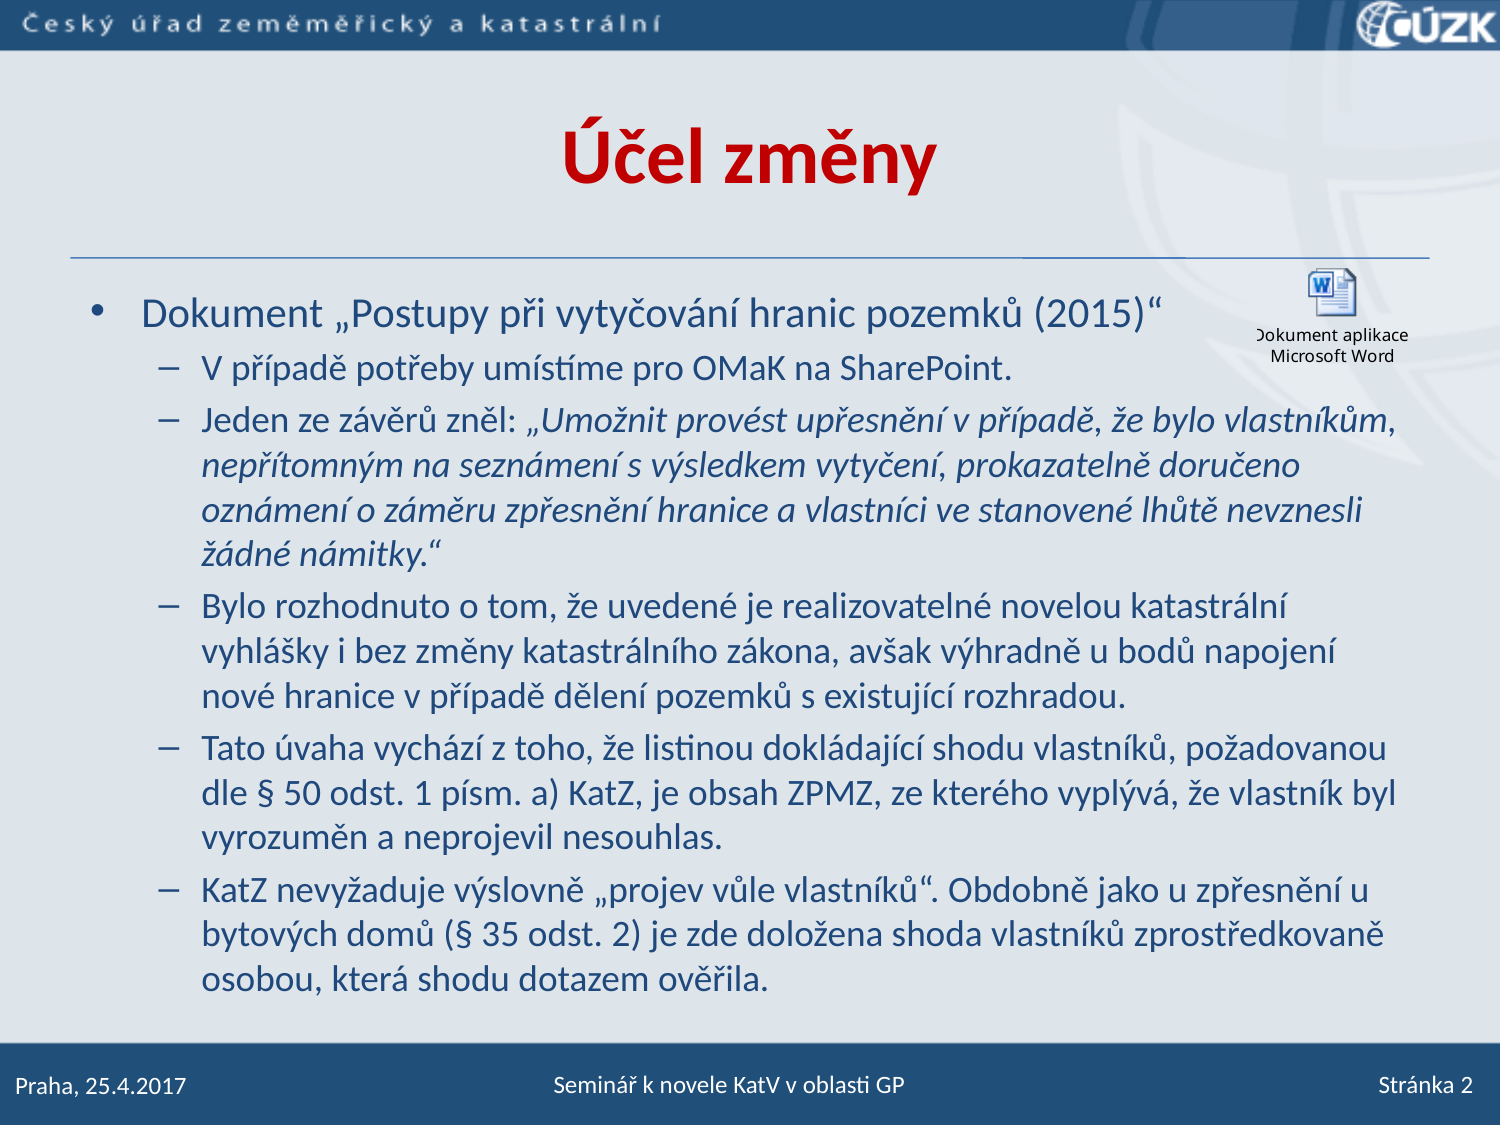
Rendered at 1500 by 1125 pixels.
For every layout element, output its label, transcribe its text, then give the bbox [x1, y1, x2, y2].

title Účel změny [75, 58, 1425, 247]
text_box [1257, 266, 1409, 385]
list Dokument „Postupy při vytyčování hranic pozemků (2015)“ V případě potřeby umístíme pro OMaK na SharePoint. Jeden ze závěrů zněl: „Umožnit provést upřesnění v případě, že bylo vlastníkům, nepřítomným na seznámení s výsledkem vytyčení, prokazatelně doručeno oznámení o záměru zpřesnění hranice a vlastníci ve stanovené lhůtě nevznesli žádné námitky.“ Bylo rozhodnuto o tom, že uvedené je realizovatelné novelou katastrální vyhlášky i bez změny katastrálního zákona, avšak výhradně u bodů napojení nové hranice v případě dělení pozemků s existující rozhradou. Tato úvaha vychází z toho, že listinou dokládající shodu vlastníků, požadovanou dle § 50 odst. 1 písm. a) KatZ, je obsah ZPMZ, ze kterého vyplývá, že vlastník byl vyrozuměn a neprojevil nesouhlas. KatZ nevyžaduje výslovně „projev vůle vlastníků“. Obdobně jako u zpřesnění u bytových domů (§ 35 odst. 2) je zde doložena shoda vlastníků zprostředkovaně osobou, která shodu dotazem ověřila. [75, 277, 1425, 1020]
slide_number Stránka 2 [1138, 1053, 1489, 1114]
picture [0, 0, 1500, 1125]
footer Seminář k novele KatV v oblasti GP [492, 1053, 968, 1114]
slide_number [0, 1054, 350, 1115]
